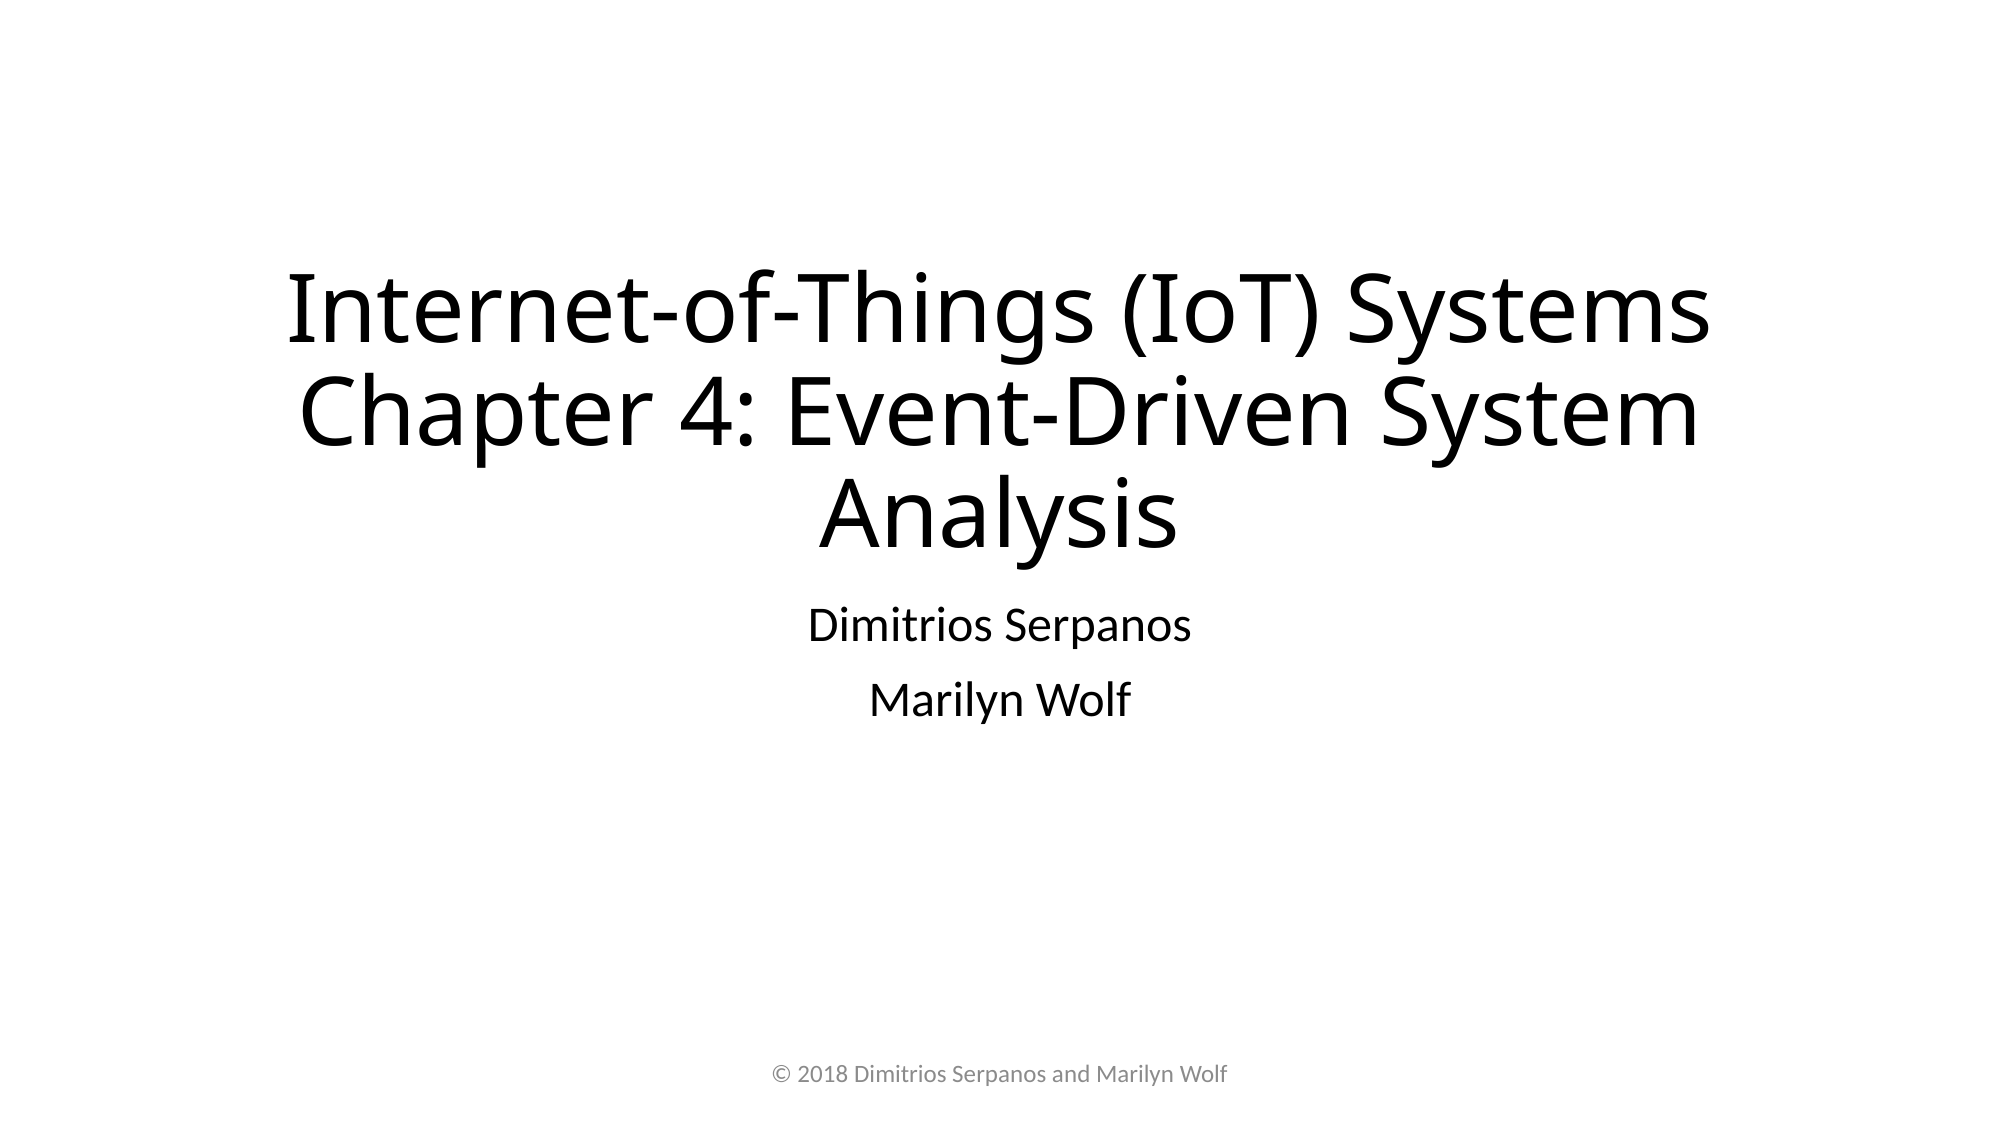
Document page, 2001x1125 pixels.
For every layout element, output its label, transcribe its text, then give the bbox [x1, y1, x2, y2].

title Internet-of-Things (IoT) Systems Chapter 4: Event-Driven System Analysis [249, 184, 1750, 576]
footer © 2018 Dimitrios Serpanos and Marilyn Wolf [662, 1042, 1338, 1103]
subtitle Dimitrios Serpanos Marilyn Wolf [249, 590, 1750, 863]
